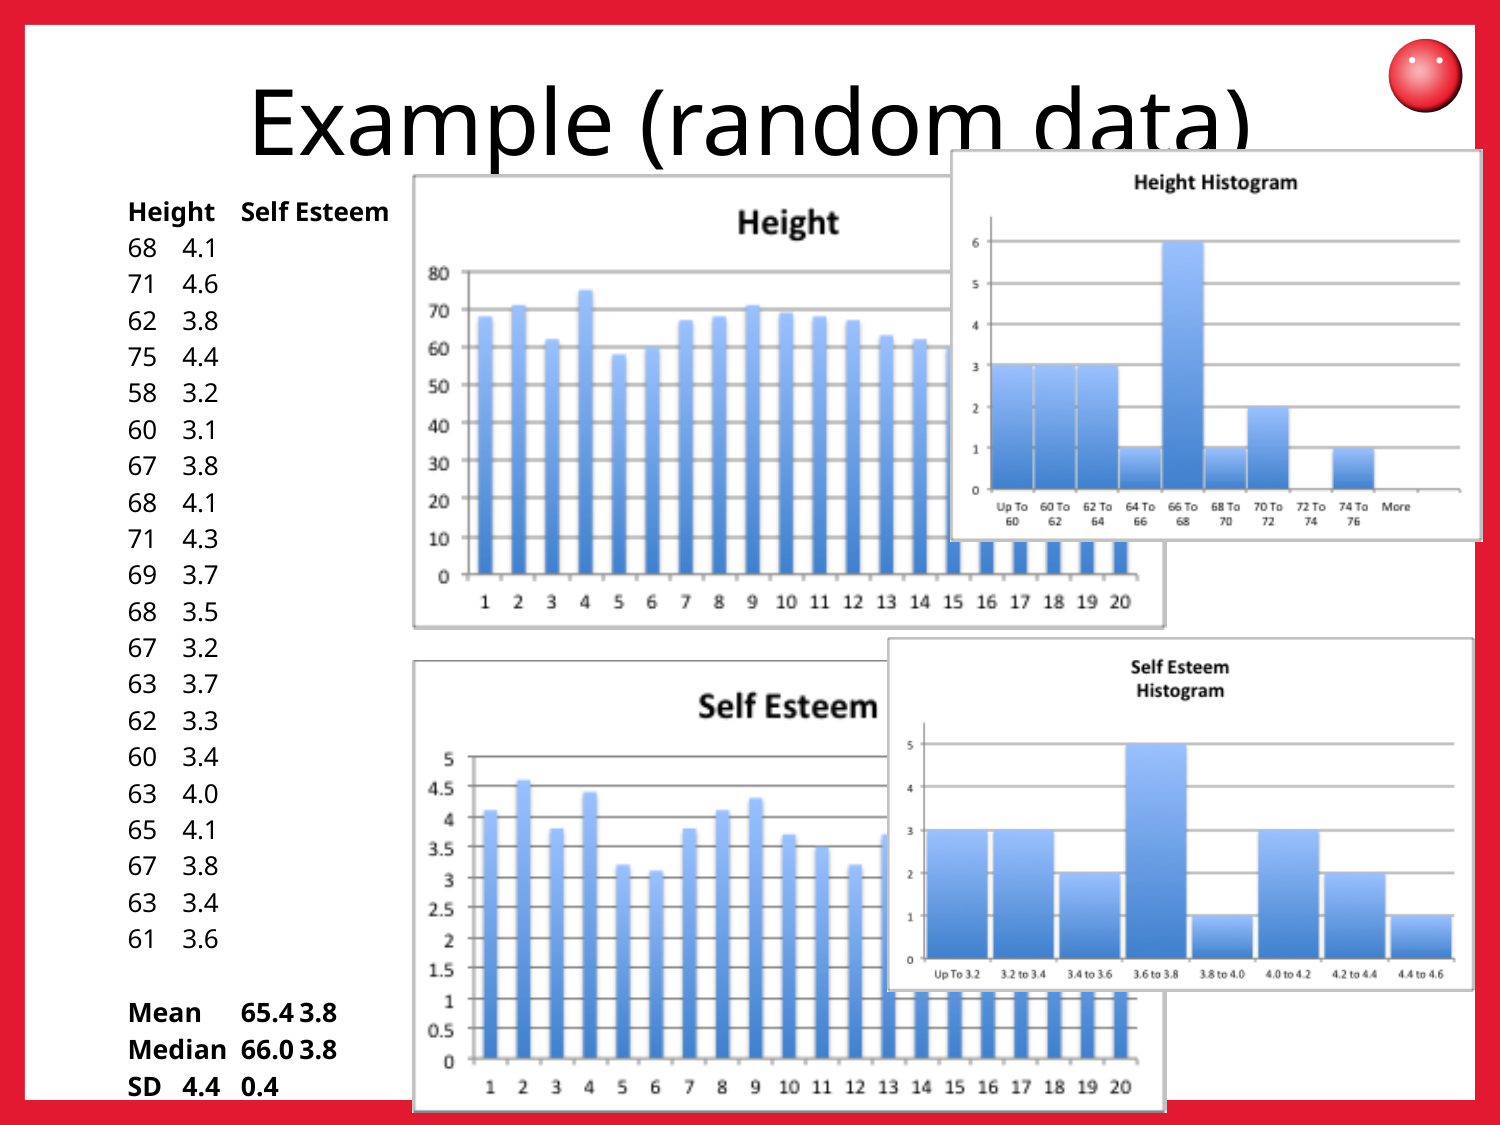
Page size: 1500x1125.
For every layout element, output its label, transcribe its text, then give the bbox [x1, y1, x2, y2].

list Height Self Esteem 68 4.1 71 4.6 62 3.8 75 4.4 58 3.2 60 3.1 67 3.8 68 4.1 71 4.3 69 3.7 68 3.5 67 3.2 63 3.7 62 3.3 60 3.4 63 4.0 65 4.1 67 3.8 63 3.4 61 3.6 Mean 65.4 3.8 Median 66.0 3.8 SD 4.4 0.4 [112, 187, 1388, 1125]
picture [412, 149, 1483, 630]
picture [412, 637, 1476, 1113]
title Example (random data) [112, 24, 1388, 187]
picture [1388, 37, 1464, 114]
